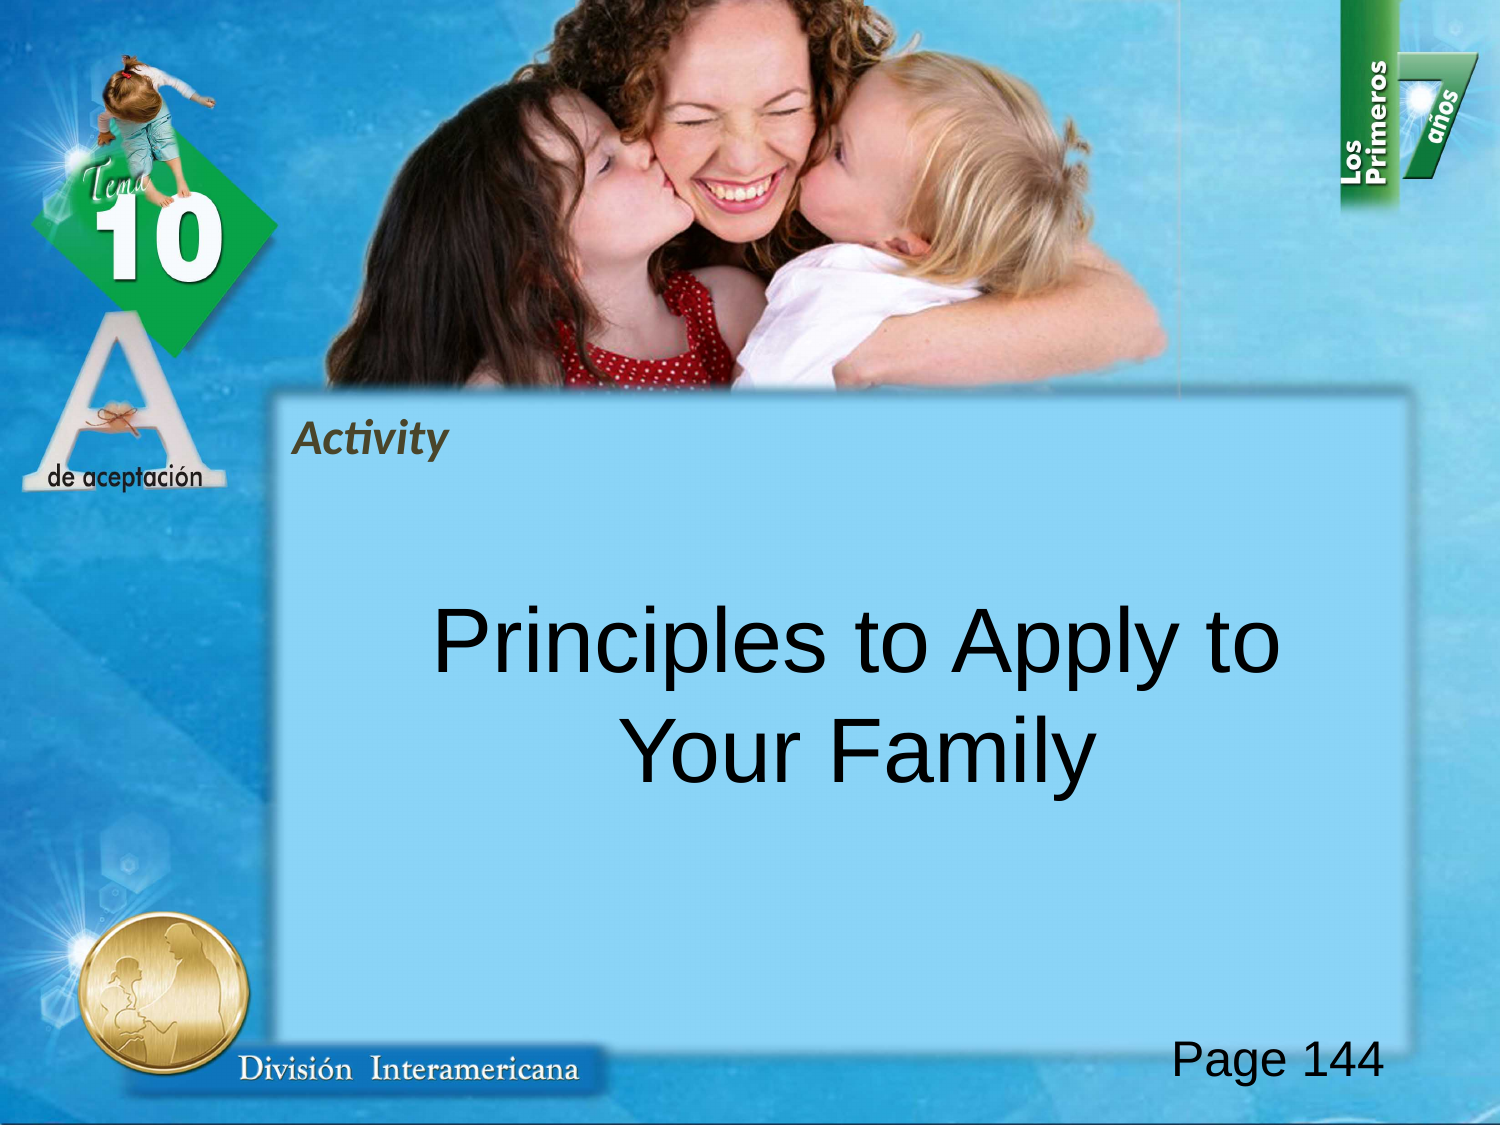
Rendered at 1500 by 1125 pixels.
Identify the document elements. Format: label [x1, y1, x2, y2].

picture [0, 0, 1500, 1125]
text_box [277, 396, 1400, 1095]
